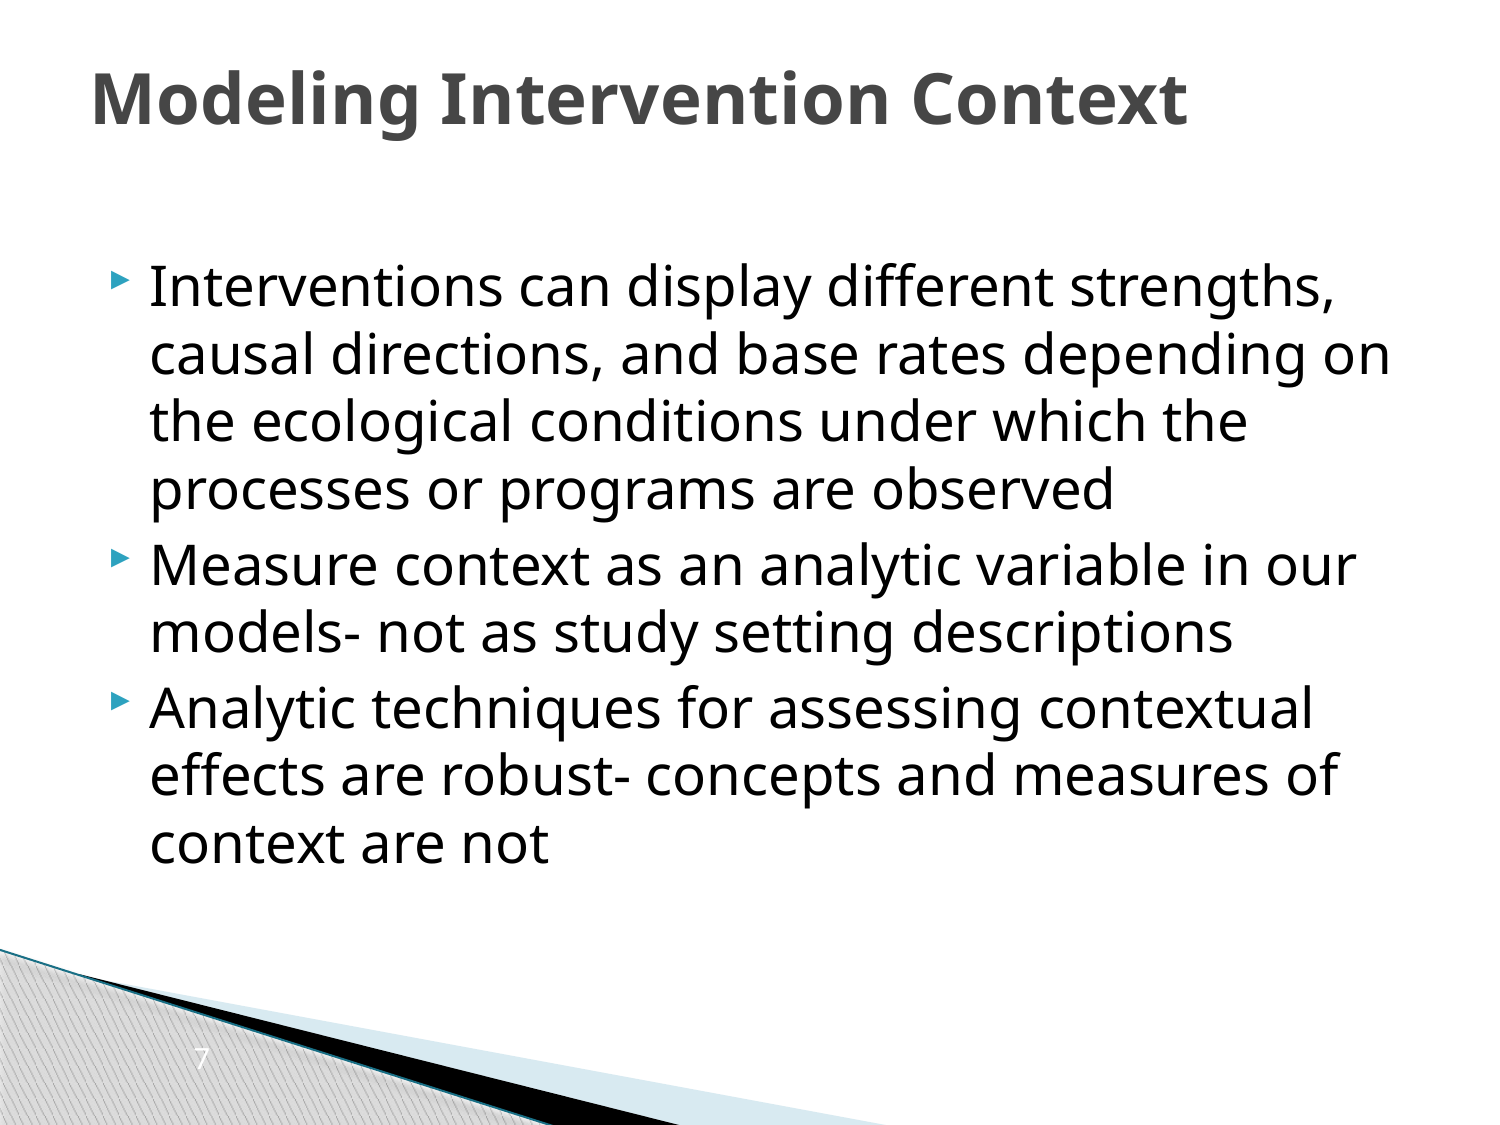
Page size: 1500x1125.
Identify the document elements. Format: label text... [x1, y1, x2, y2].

slide_number 7 [75, 1009, 225, 1088]
title Modeling Intervention Context [75, 45, 1425, 233]
list Interventions can display different strengths, causal directions, and base rates depending on the ecological conditions under which the processes or programs are observed Measure context as an analytic variable in our models- not as study setting descriptions Analytic techniques for assessing contextual effects are robust- concepts and measures of context are not [74, 242, 1426, 986]
